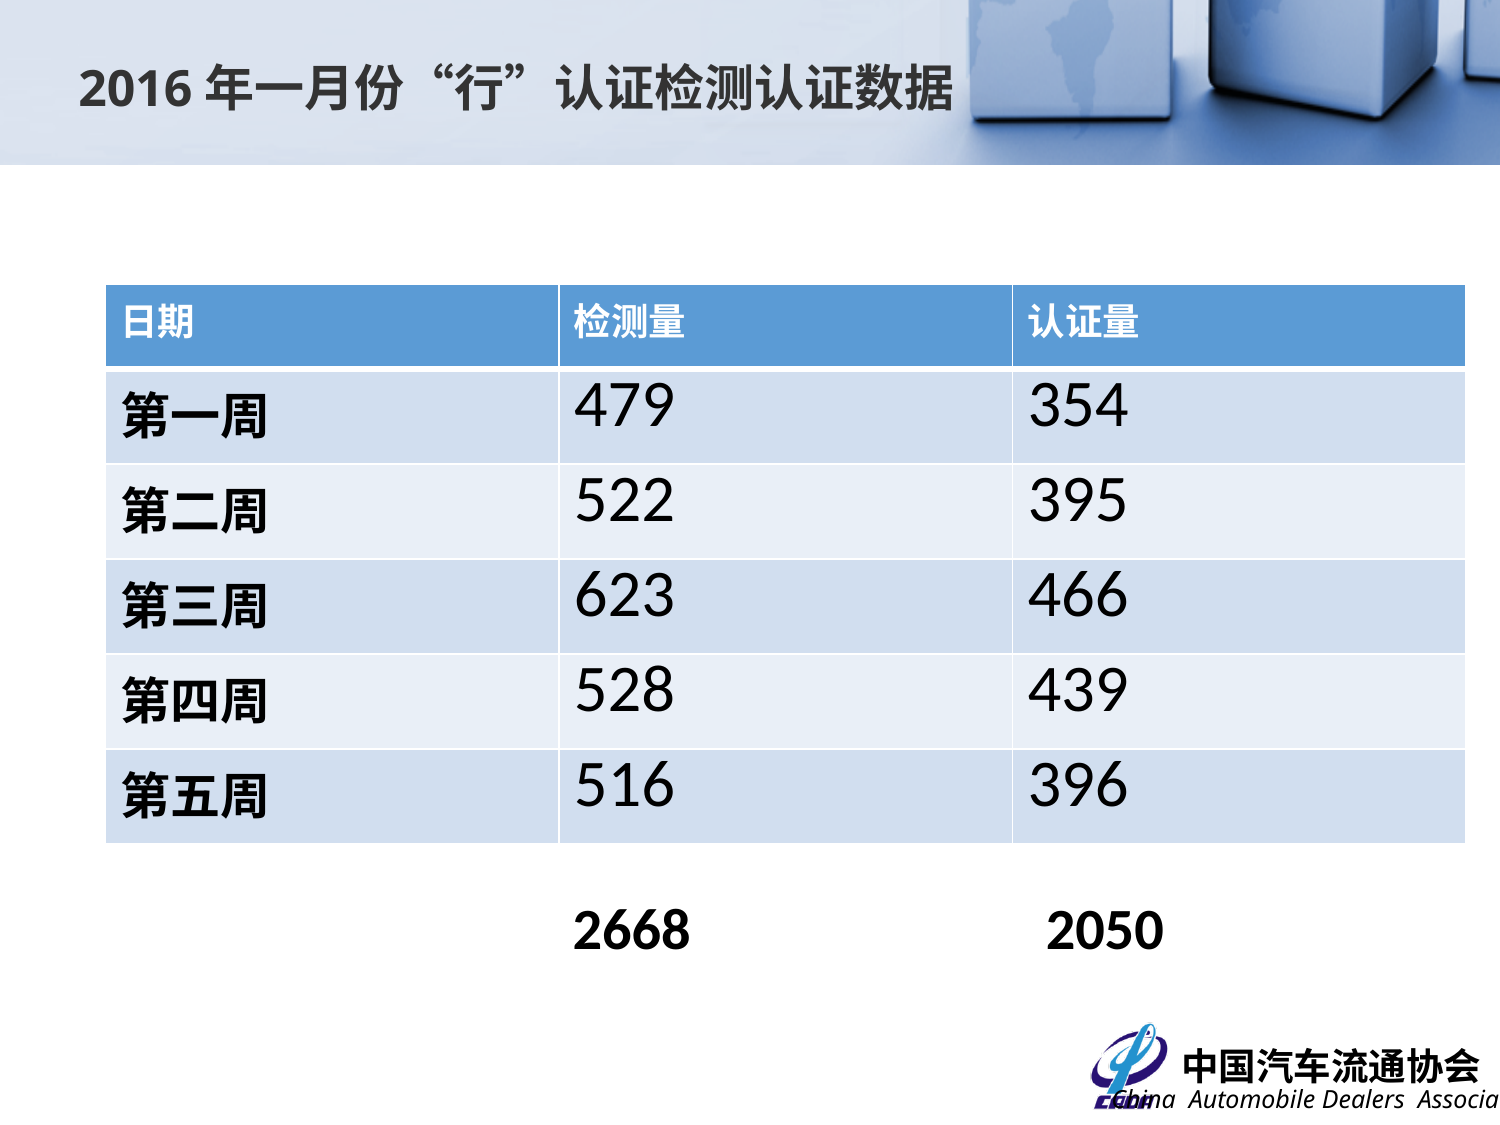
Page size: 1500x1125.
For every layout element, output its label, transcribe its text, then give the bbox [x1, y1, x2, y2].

table_header 日期 [106, 285, 558, 366]
picture [1086, 1018, 1172, 1114]
table_header 检测量 [560, 285, 1012, 366]
table_cell 第五周 [106, 750, 558, 843]
table_cell 第二周 [106, 465, 558, 558]
table_cell 522 [560, 465, 1012, 558]
picture [0, 0, 1500, 165]
table_cell 第一周 [106, 372, 558, 463]
table_cell 479 [560, 372, 1012, 463]
table_cell 354 [1013, 372, 1465, 463]
table_cell 第三周 [106, 560, 558, 653]
text_box 2668 [557, 883, 706, 969]
table_cell 466 [1013, 560, 1465, 653]
table_cell 第四周 [106, 655, 558, 748]
table_cell 516 [560, 750, 1012, 843]
table_cell 623 [560, 560, 1012, 653]
text_box 2016年一月份“行”认证检测认证数据 [63, 49, 970, 125]
table_cell 528 [560, 655, 1012, 748]
title [0, 78, 1116, 164]
table_cell 396 [1013, 750, 1465, 843]
text_box 2050 [1031, 883, 1179, 969]
table_cell 439 [1013, 655, 1465, 748]
table_header 认证量 [1013, 285, 1465, 366]
table_cell 395 [1013, 465, 1465, 558]
picture [1164, 1096, 1171, 1106]
